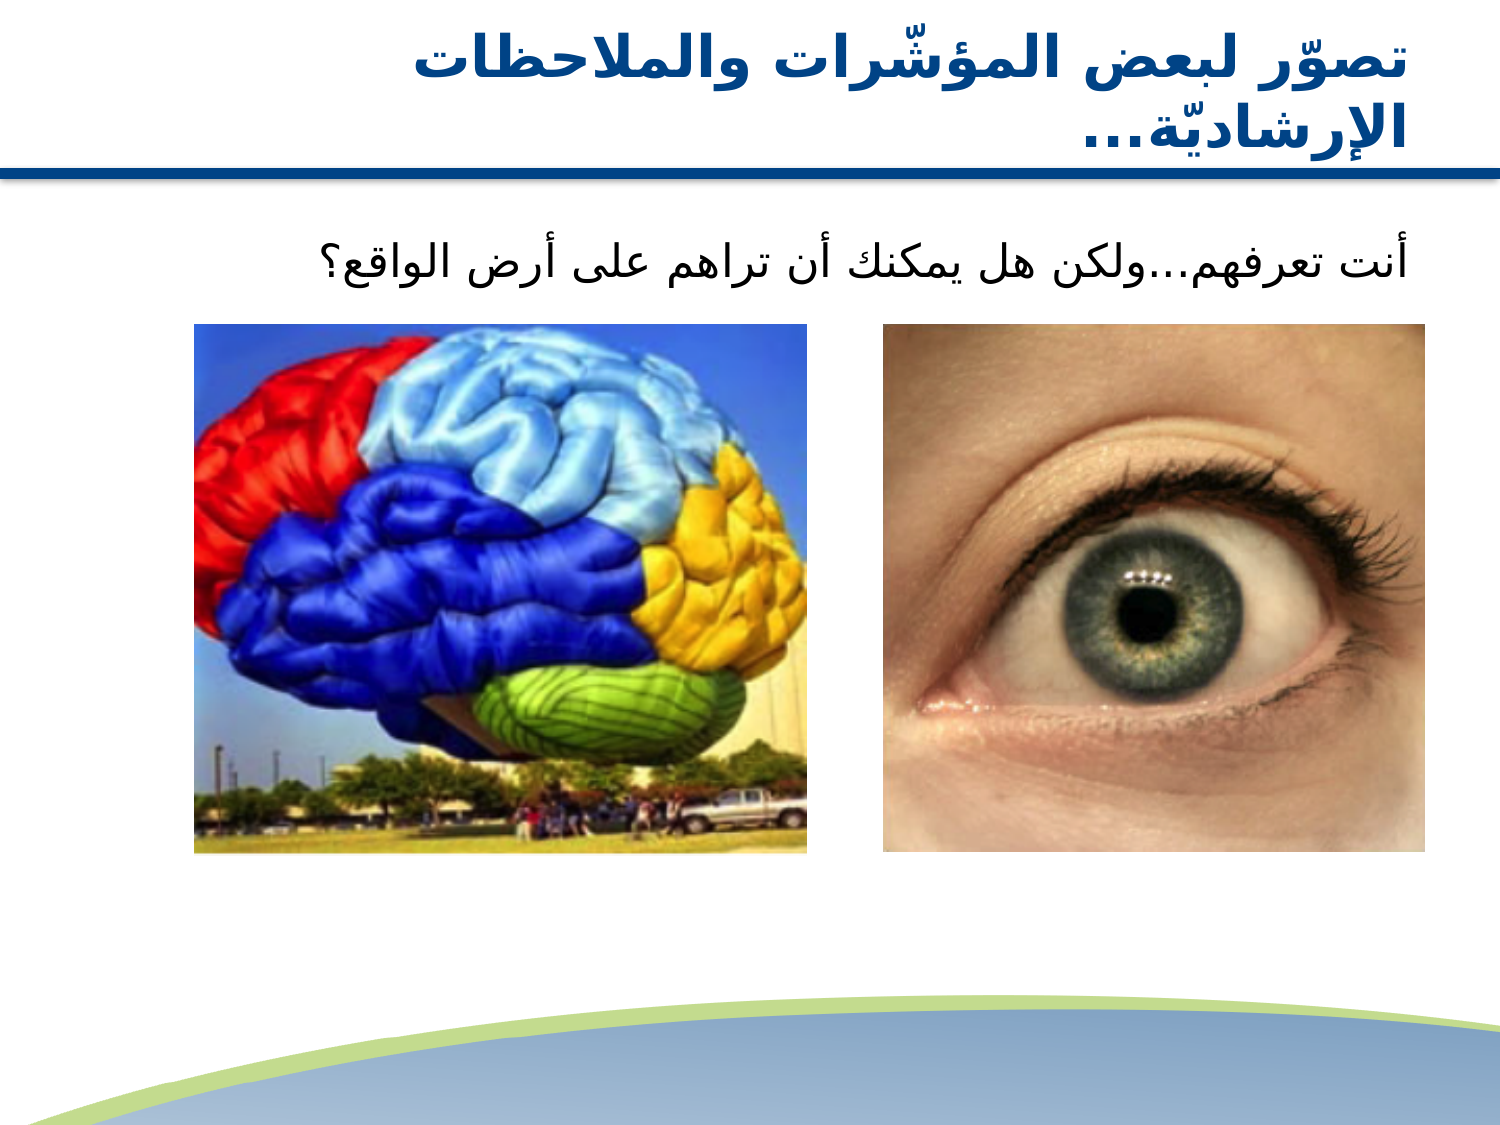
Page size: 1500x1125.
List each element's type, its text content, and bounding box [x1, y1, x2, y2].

picture [883, 323, 1426, 852]
picture [0, 993, 1500, 1125]
list أنت تعرفهم...ولكن هل يمكنك أن تراهم على أرض الواقع؟ [75, 224, 1425, 324]
title تصوّر لبعض المؤشّرات والملاحظات الإرشاديّة... [75, 0, 1425, 178]
picture [194, 323, 808, 856]
